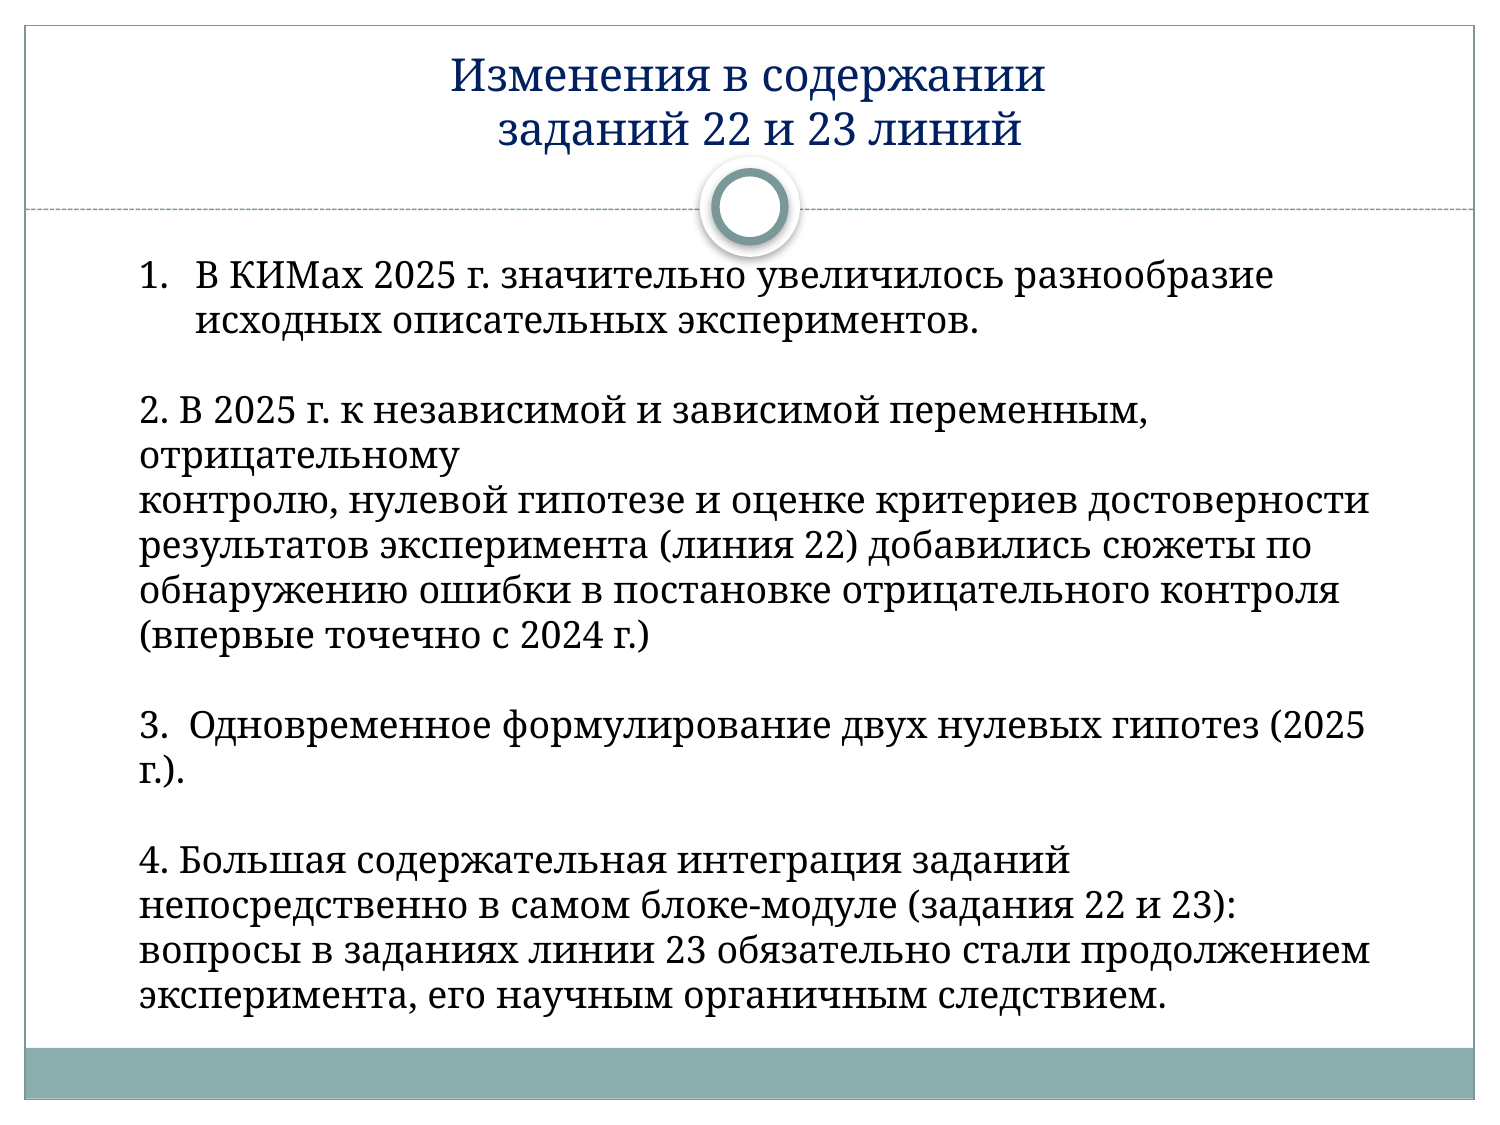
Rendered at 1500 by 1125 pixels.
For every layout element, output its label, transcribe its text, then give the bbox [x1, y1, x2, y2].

title Изменения в содержании заданий 22 и 23 линий [49, 37, 1459, 162]
text_box В КИМах 2025 г. значительно увеличилось разнообразие исходных описательных экспериментов. 2. В 2025 г. к независимой и зависимой переменным, отрицательному контролю, нулевой гипотезе и оценке критериев достоверности результатов эксперимента (линия 22) добавились сюжеты по обнаружению ошибки в постановке отрицательного контроля (впервые точечно с 2024 г.) 3. Одновременное формулирование двух нулевых гипотез (2025 г.). 4. Большая содержательная интеграция заданий непосредственно в самом блоке-модуле (задания 22 и 23): вопросы в заданиях линии 23 обязательно стали продолжением эксперимента, его научным органичным следствием. [123, 243, 1400, 1069]
